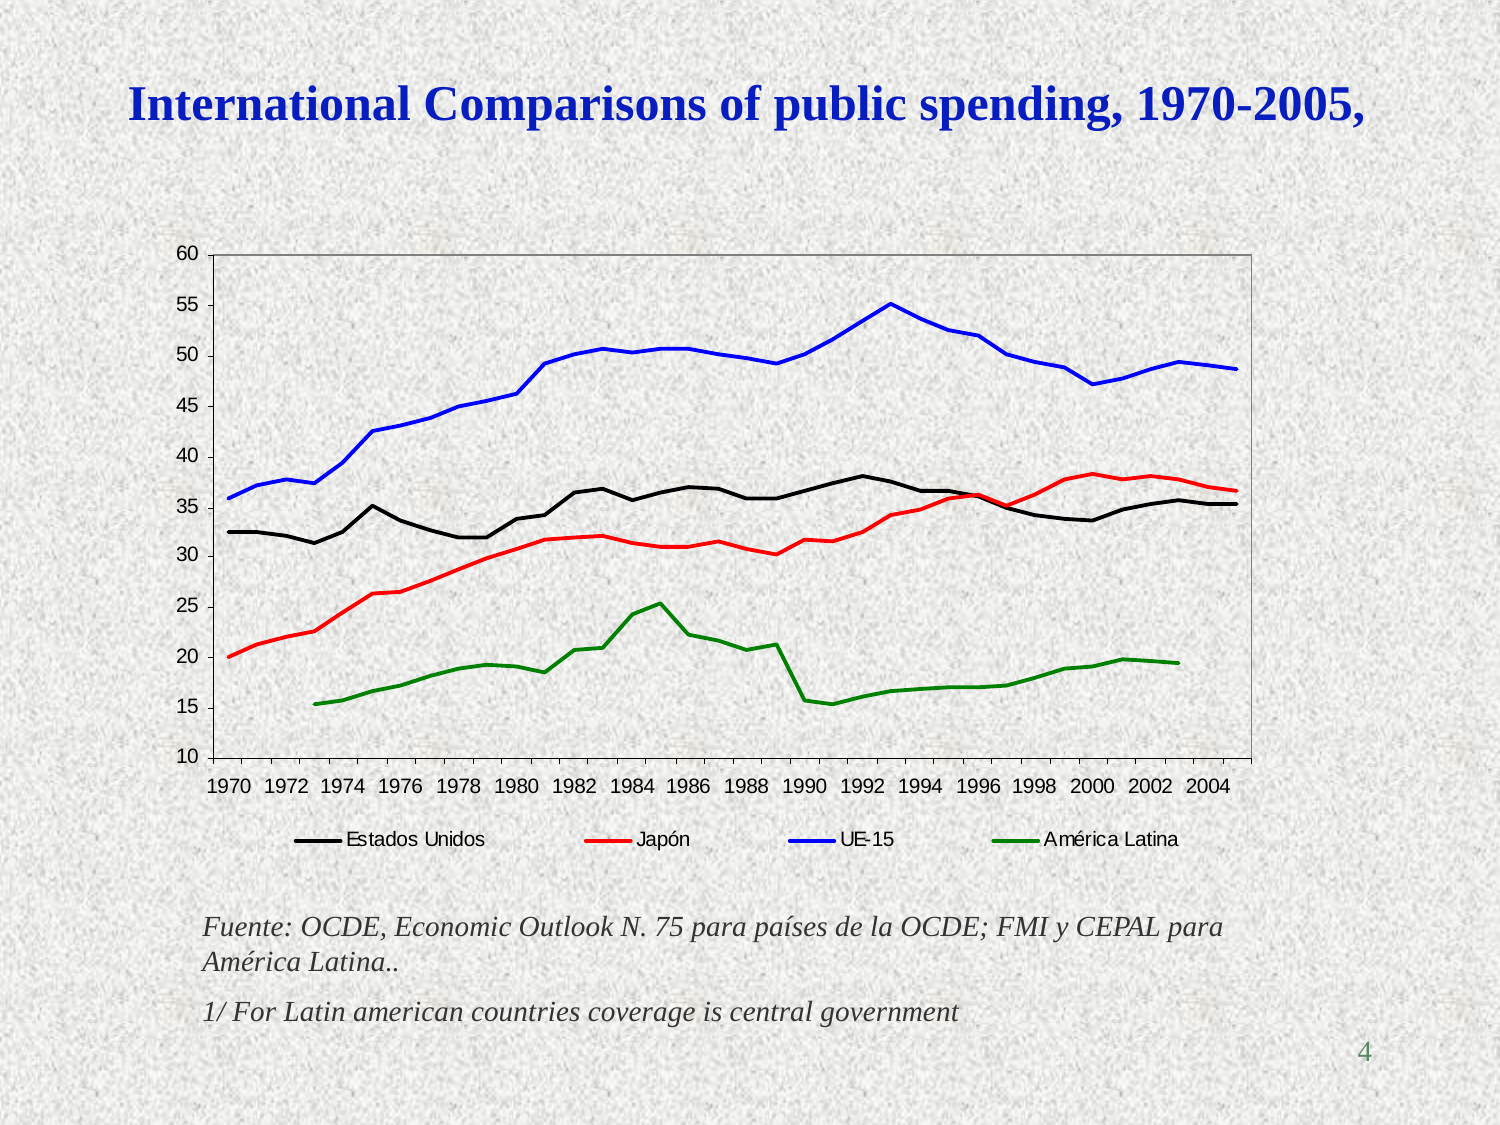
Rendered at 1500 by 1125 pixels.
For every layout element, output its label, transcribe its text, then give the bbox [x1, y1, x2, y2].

slide_number 4 [1074, 1024, 1388, 1101]
text_box Fuente: OCDE, Economic Outlook N. 75 para países de la OCDE; FMI y CEPAL para América Latina.. 1/ For Latin american countries coverage is central government [187, 899, 1300, 1084]
picture [0, 0, 1500, 1125]
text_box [143, 208, 1280, 884]
title International Comparisons of public spending, 1970-2005, [112, 24, 1388, 138]
